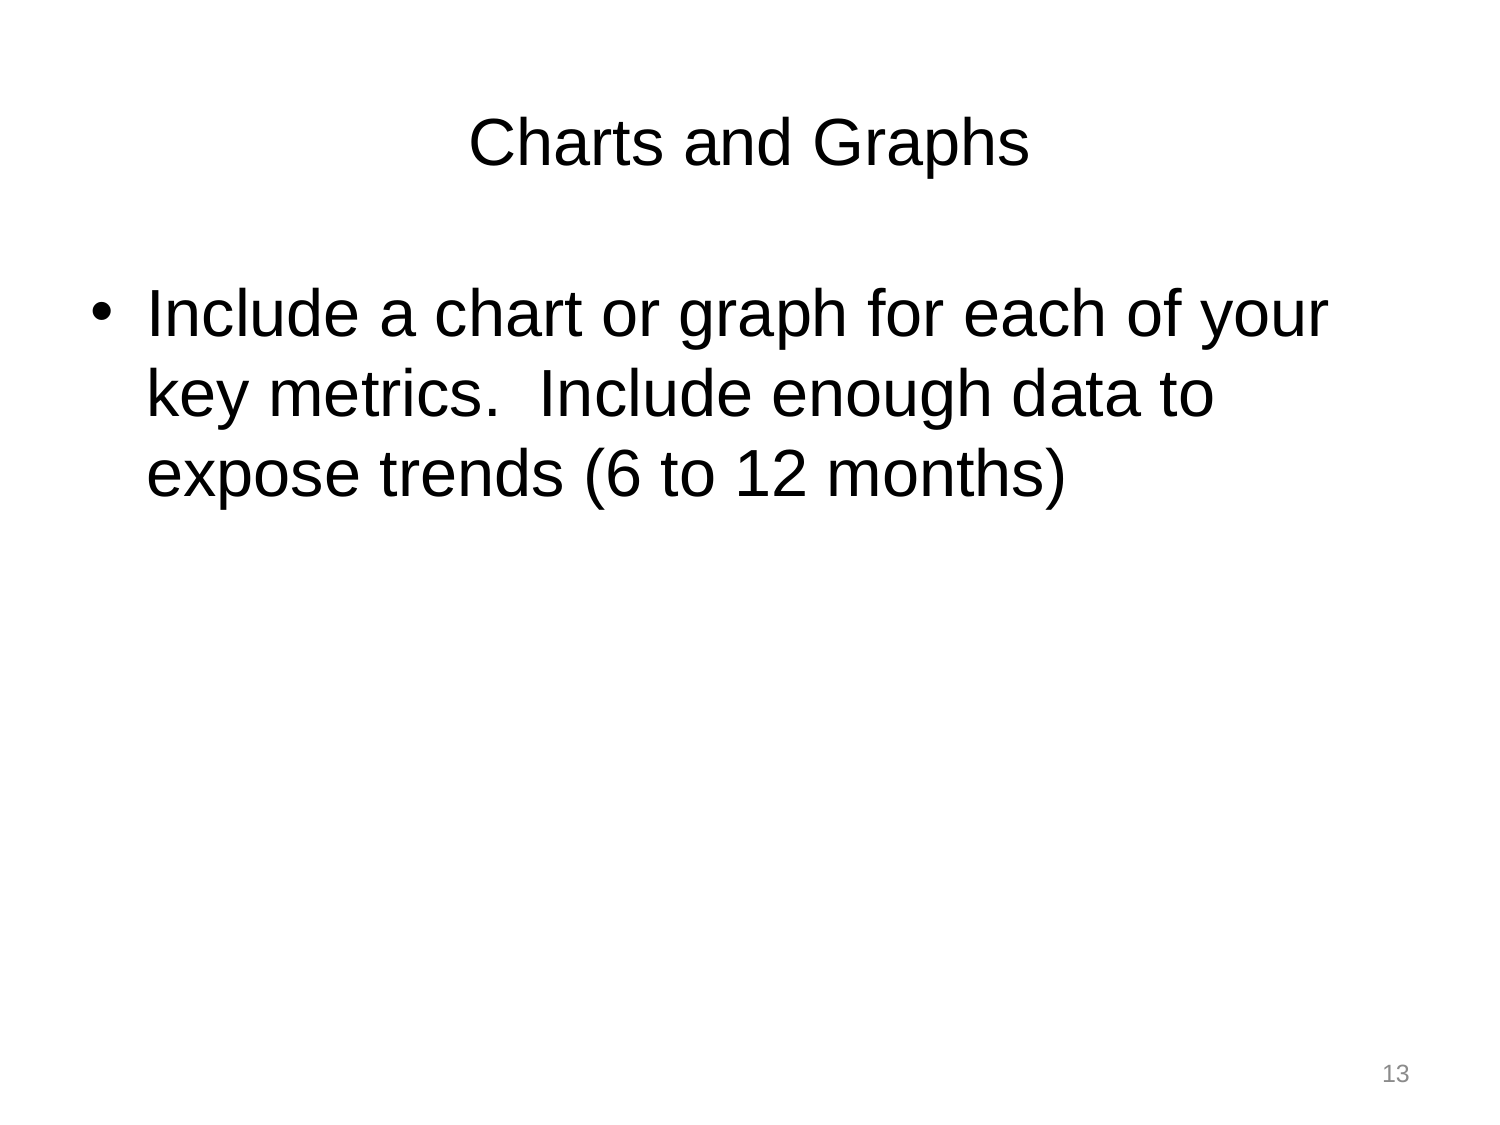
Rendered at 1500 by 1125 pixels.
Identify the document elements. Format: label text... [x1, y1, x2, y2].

list Include a chart or graph for each of your key metrics. Include enough data to expose trends (6 to 12 months) [75, 262, 1425, 1005]
slide_number 13 [1074, 1042, 1425, 1103]
title Charts and Graphs [75, 45, 1425, 233]
